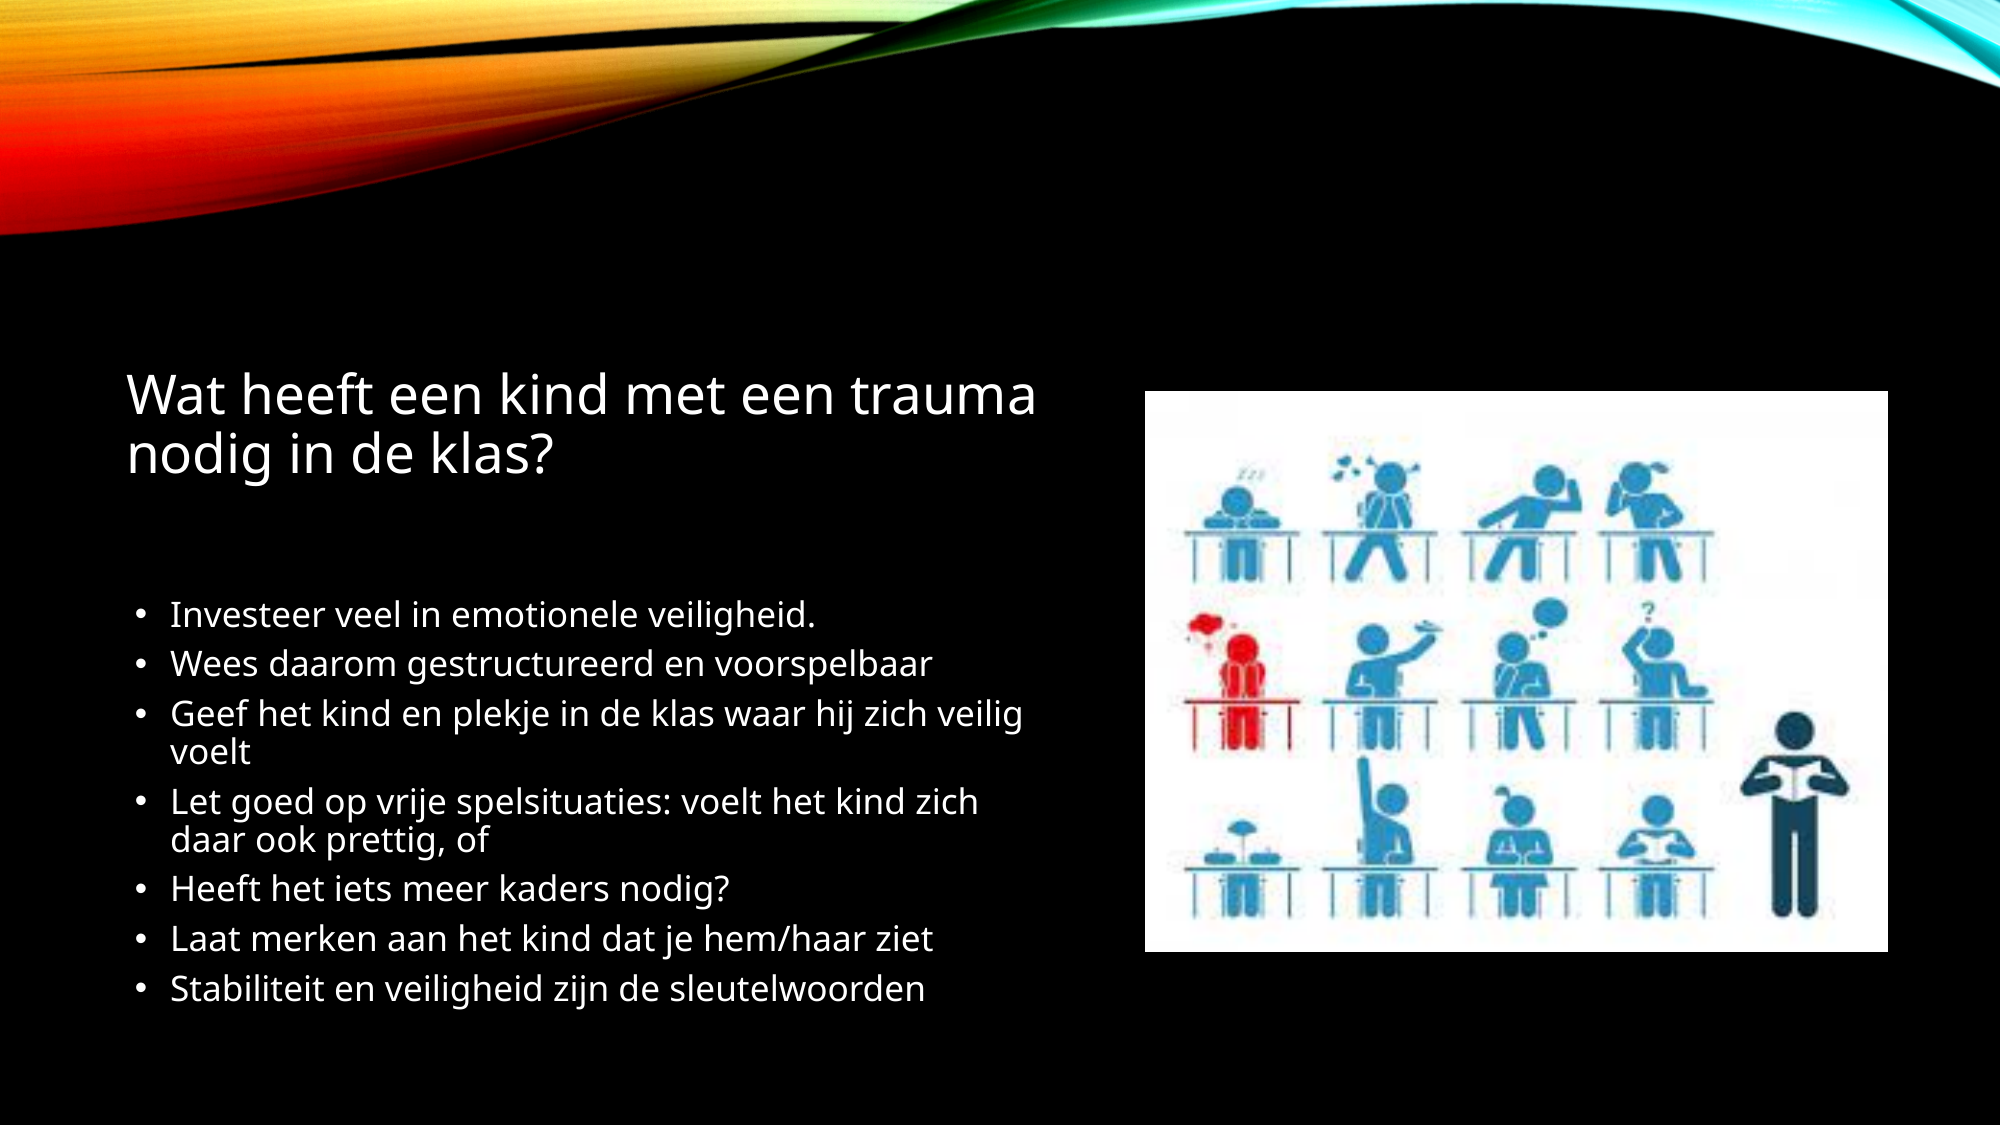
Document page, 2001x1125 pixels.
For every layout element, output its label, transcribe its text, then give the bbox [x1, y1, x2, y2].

text_box Wat heeft een kind met een trauma nodig in de klas? Investeer veel in emotionele veiligheid. Wees daarom gestructureerd en voorspelbaar Geef het kind en plekje in de klas waar hij zich veilig voelt Let goed op vrije spelsituaties: voelt het kind zich daar ook prettig, of Heeft het iets meer kaders nodig? Laat merken aan het kind dat je hem/haar ziet Stabiliteit en veiligheid zijn de sleutelwoorden [111, 359, 1066, 1021]
picture [1145, 390, 1888, 952]
picture [0, 0, 2000, 237]
